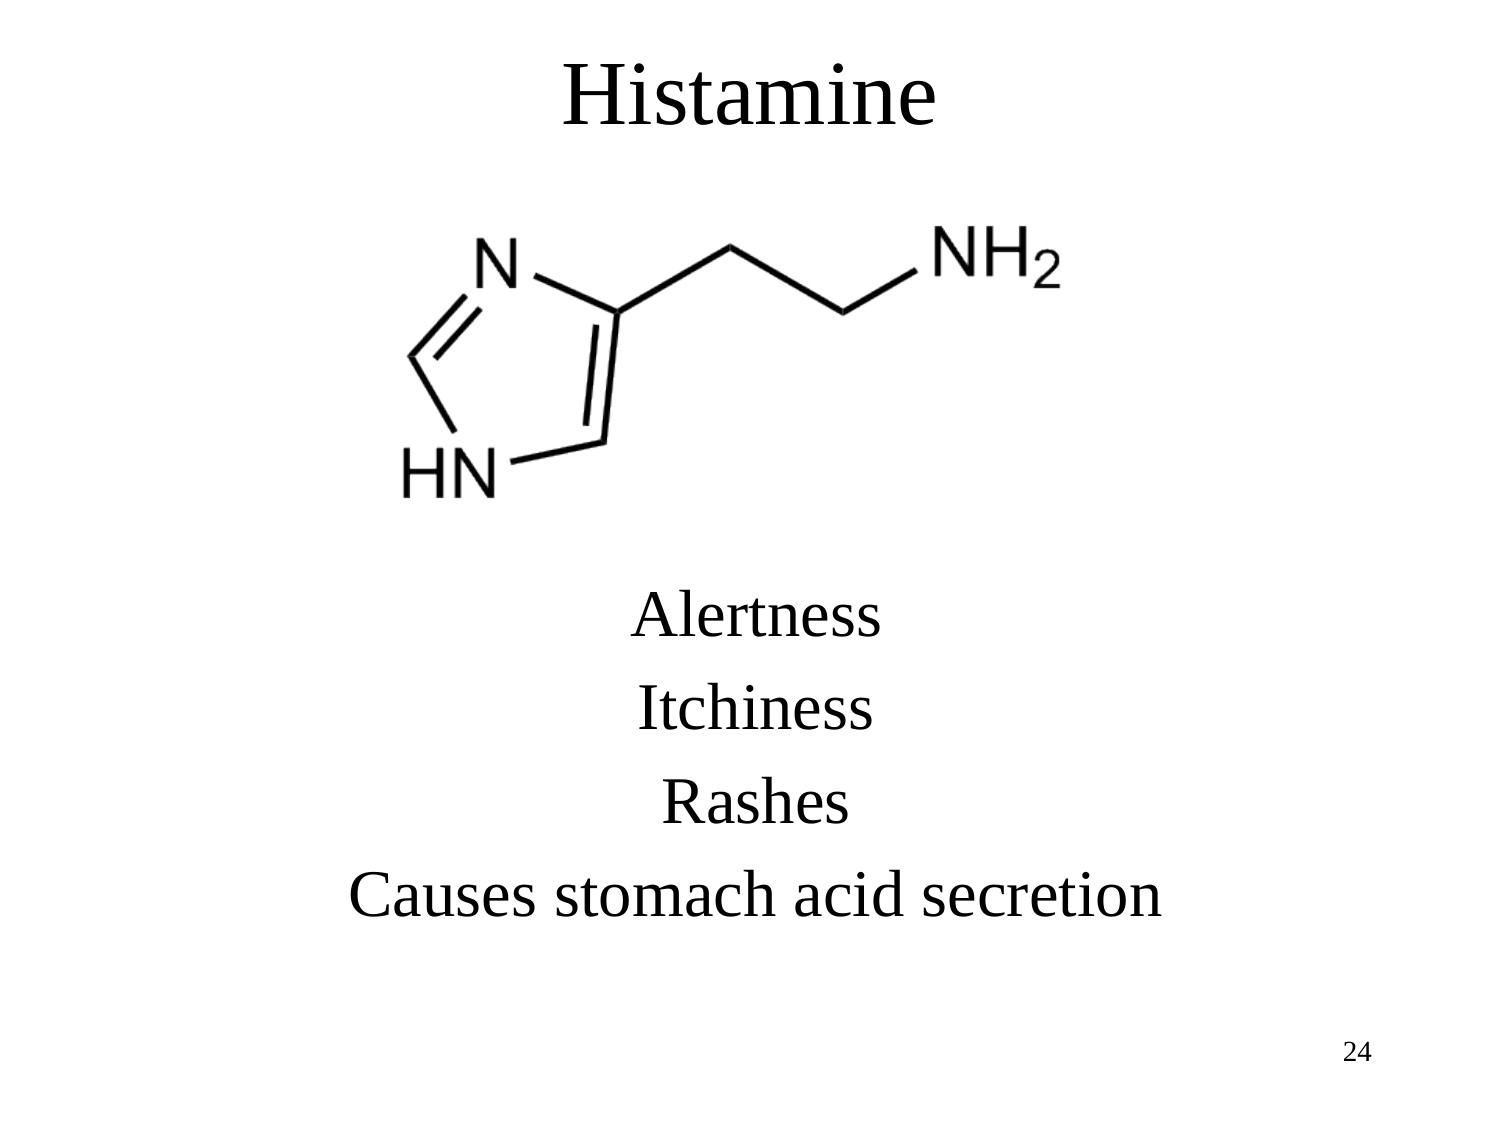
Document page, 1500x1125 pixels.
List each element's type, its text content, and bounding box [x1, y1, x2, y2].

picture [387, 212, 1077, 512]
slide_number 24 [1074, 1024, 1388, 1101]
subtitle Alertness Itchiness Rashes Causes stomach acid secretion [99, 562, 1413, 1063]
title Histamine [112, 12, 1388, 163]
